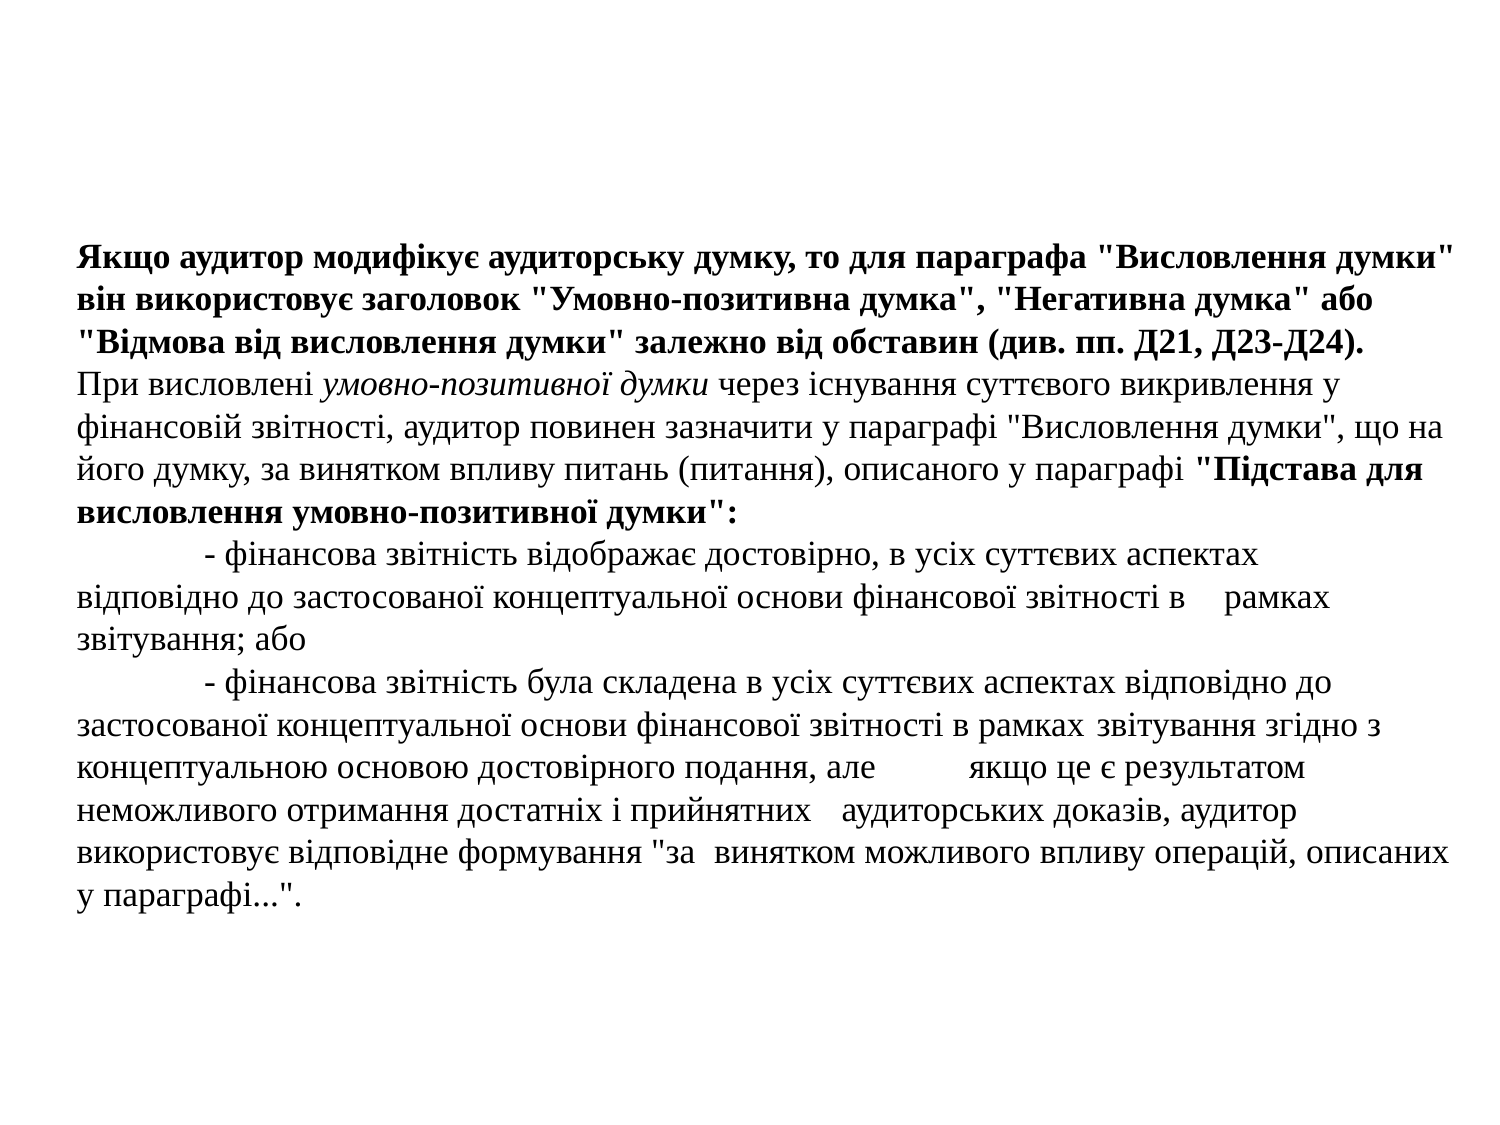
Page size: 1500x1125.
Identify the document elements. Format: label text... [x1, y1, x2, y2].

title Якщо аудитор модифікує аудиторську думку, то для параграфа "Висловлення думки" він використовує заголовок "Умовно-позитивна думка", "Негативна думка" або "Відмова від висловлення думки" залежно від обставин (див. пп. Д21, Д23-Д24). При висловлені умовно-позитивної думки через існування суттєвого викривлення у фінансовій звітності, аудитор повинен зазначити у параграфі "Висловлення думки", що на його думку, за винятком впливу питань (питання), описаного у параграфі "Підстава для висловлення умовно-позитивної думки": - фінансова звітність відображає достовірно, в усіх суттєвих аспектах відповідно до застосованої концептуальної основи фінансової звітності в рамках звітування; або - фінансова звітність була складена в усіх суттєвих аспектах відповідно до застосованої концептуальної основи фінансової звітності в рамках звітування згідно з концептуальною основою достовірного подання, але якщо це є результатом неможливого отримання достатніх і прийнятних аудиторських доказів, аудитор використовує відповідне формування "за винятком можливого впливу операцій, описаних у параграфі...". [76, 149, 1470, 920]
